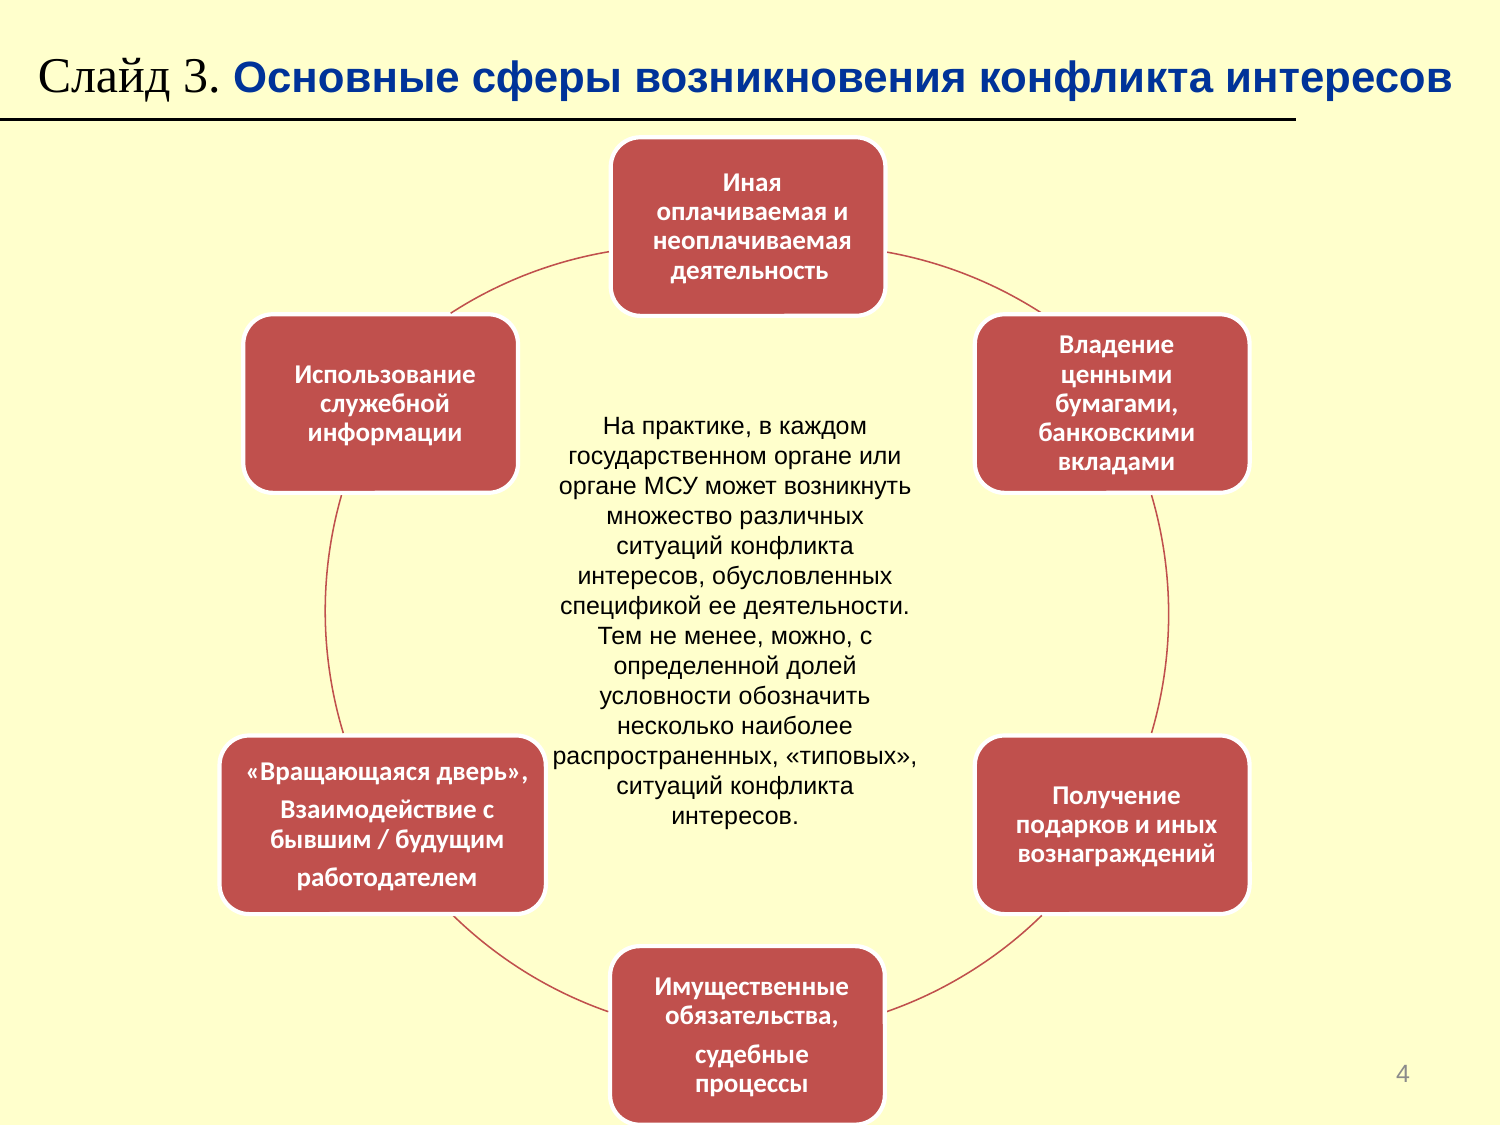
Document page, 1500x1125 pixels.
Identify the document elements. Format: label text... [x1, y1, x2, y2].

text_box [21, 103, 1448, 1125]
text_box Слайд 3. Основные сферы возникновения конфликта интересов [10, 35, 1481, 111]
